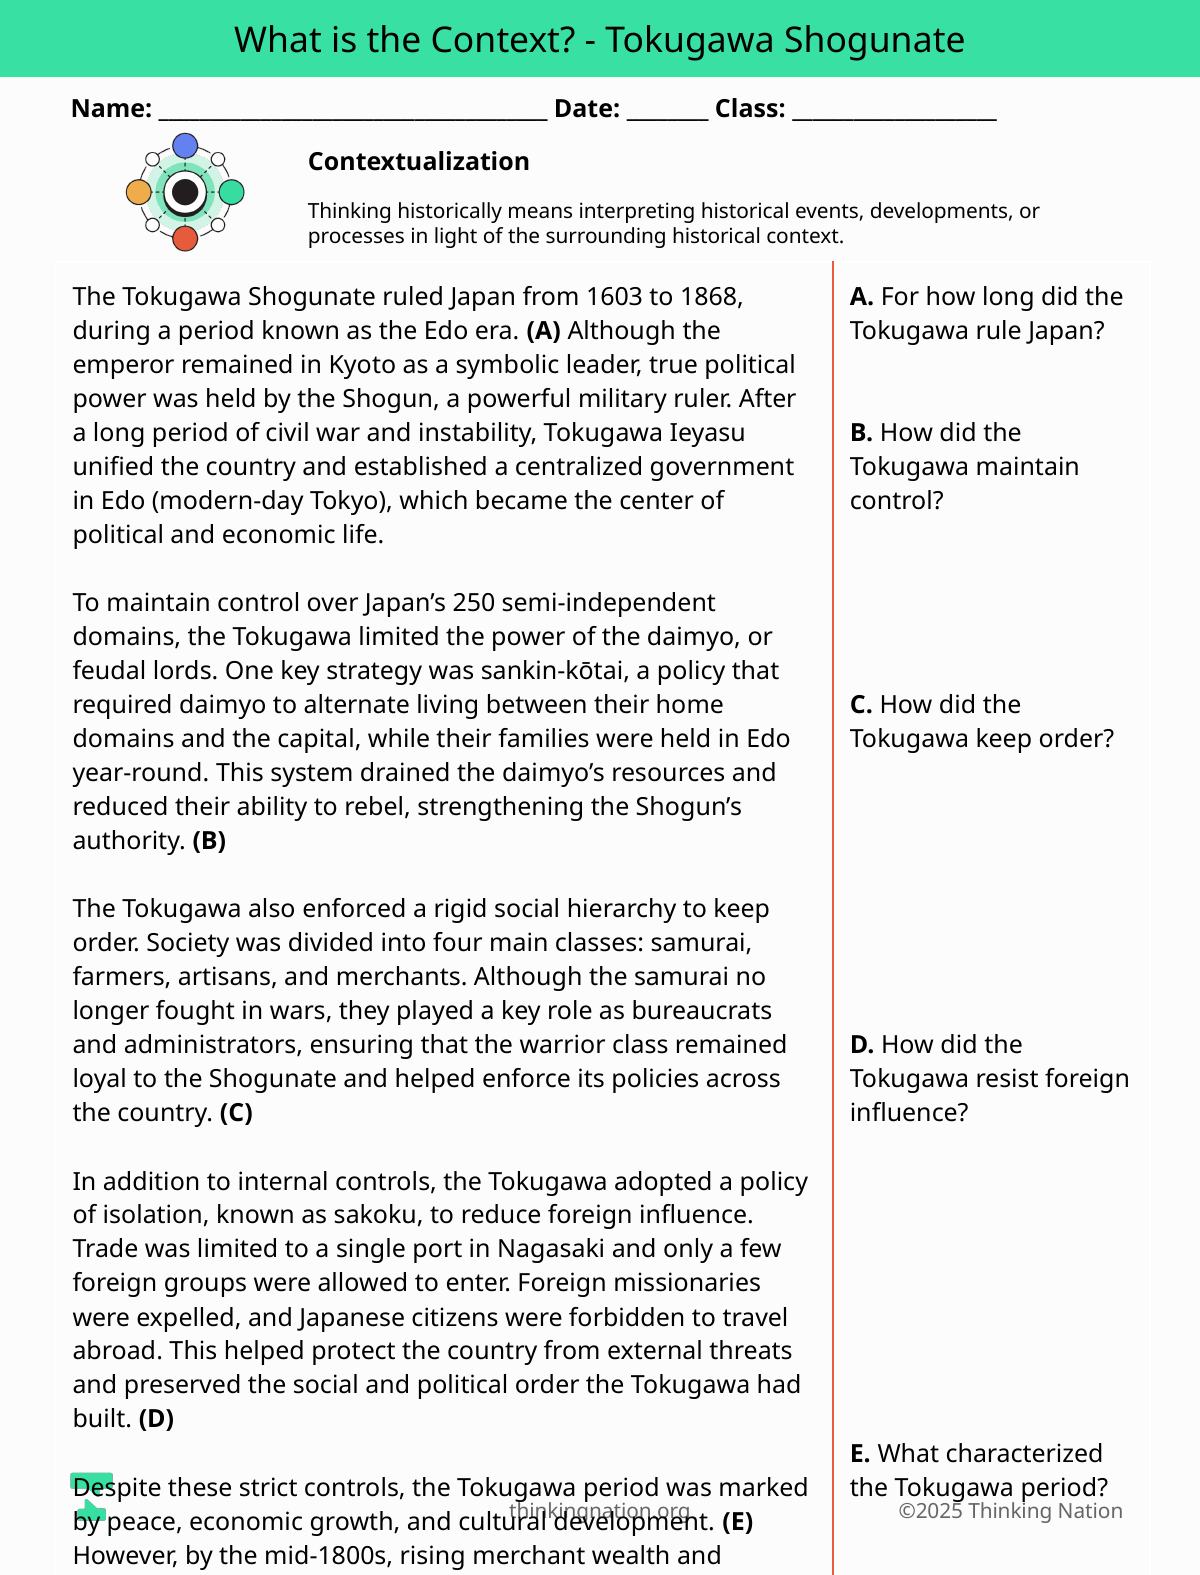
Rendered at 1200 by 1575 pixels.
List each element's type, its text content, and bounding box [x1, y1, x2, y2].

picture [58, 1463, 125, 1530]
text_box What is the Context? - Tokugawa Shogunate [0, 0, 1200, 77]
text_box Contextualization Thinking historically means interpreting historical events, developments, or processes in light of the surrounding historical context. [289, 138, 1130, 250]
text_box Name: ______________________________________ Date: ________ Class: ____________________ [55, 77, 1200, 138]
table_header The Tokugawa Shogunate ruled Japan from 1603 to 1868, during a period known as the Edo era. (A) Although the emperor remained in Kyoto as a symbolic leader, true political power was held by the Shogun, a powerful military ruler. After a long period of civil war and instability, Tokugawa Ieyasu unified the country and established a centralized government in Edo (modern-day Tokyo), which became the center of political and economic life. To maintain control over Japan’s 250 semi-independent domains, the Tokugawa limited the power of the daimyo, or feudal lords. One key strategy was sankin-kōtai, a policy that required daimyo to alternate living between their home domains and the capital, while their families were held in Edo year-round. This system drained the daimyo’s resources and reduced their ability to rebel, strengthening the Shogun’s authority. (B) The Tokugawa also enforced a rigid social hierarchy to keep order. Society was divided into four main classes: samurai, farmers, artisans, and merchants. Although the samurai no longer fought in wars, they played a key role as bureaucrats and administrators, ensuring that the warrior class remained loyal to the Shogunate and helped enforce its policies across the country. (C) In addition to internal controls, the Tokugawa adopted a policy of isolation, known as sakoku, to reduce foreign influence. Trade was limited to a single port in Nagasaki and only a few foreign groups were allowed to enter. Foreign missionaries were expelled, and Japanese citizens were forbidden to travel abroad. This helped protect the country from external threats and preserved the social and political order the Tokugawa had built. (D) Despite these strict controls, the Tokugawa period was marked by peace, economic growth, and cultural development. (E) However, by the mid-1800s, rising merchant wealth and outside pressure from Western powers challenged the system and led to the fall of the Tokugawa Shogunate. [56, 263, 832, 1575]
table_header A. For how long did the Tokugawa rule Japan? B. How did the Tokugawa maintain control? C. How did the Tokugawa keep order? D. How did the Tokugawa resist foreign influence? E. What characterized the Tokugawa period? [834, 263, 1149, 1575]
picture [106, 114, 263, 271]
